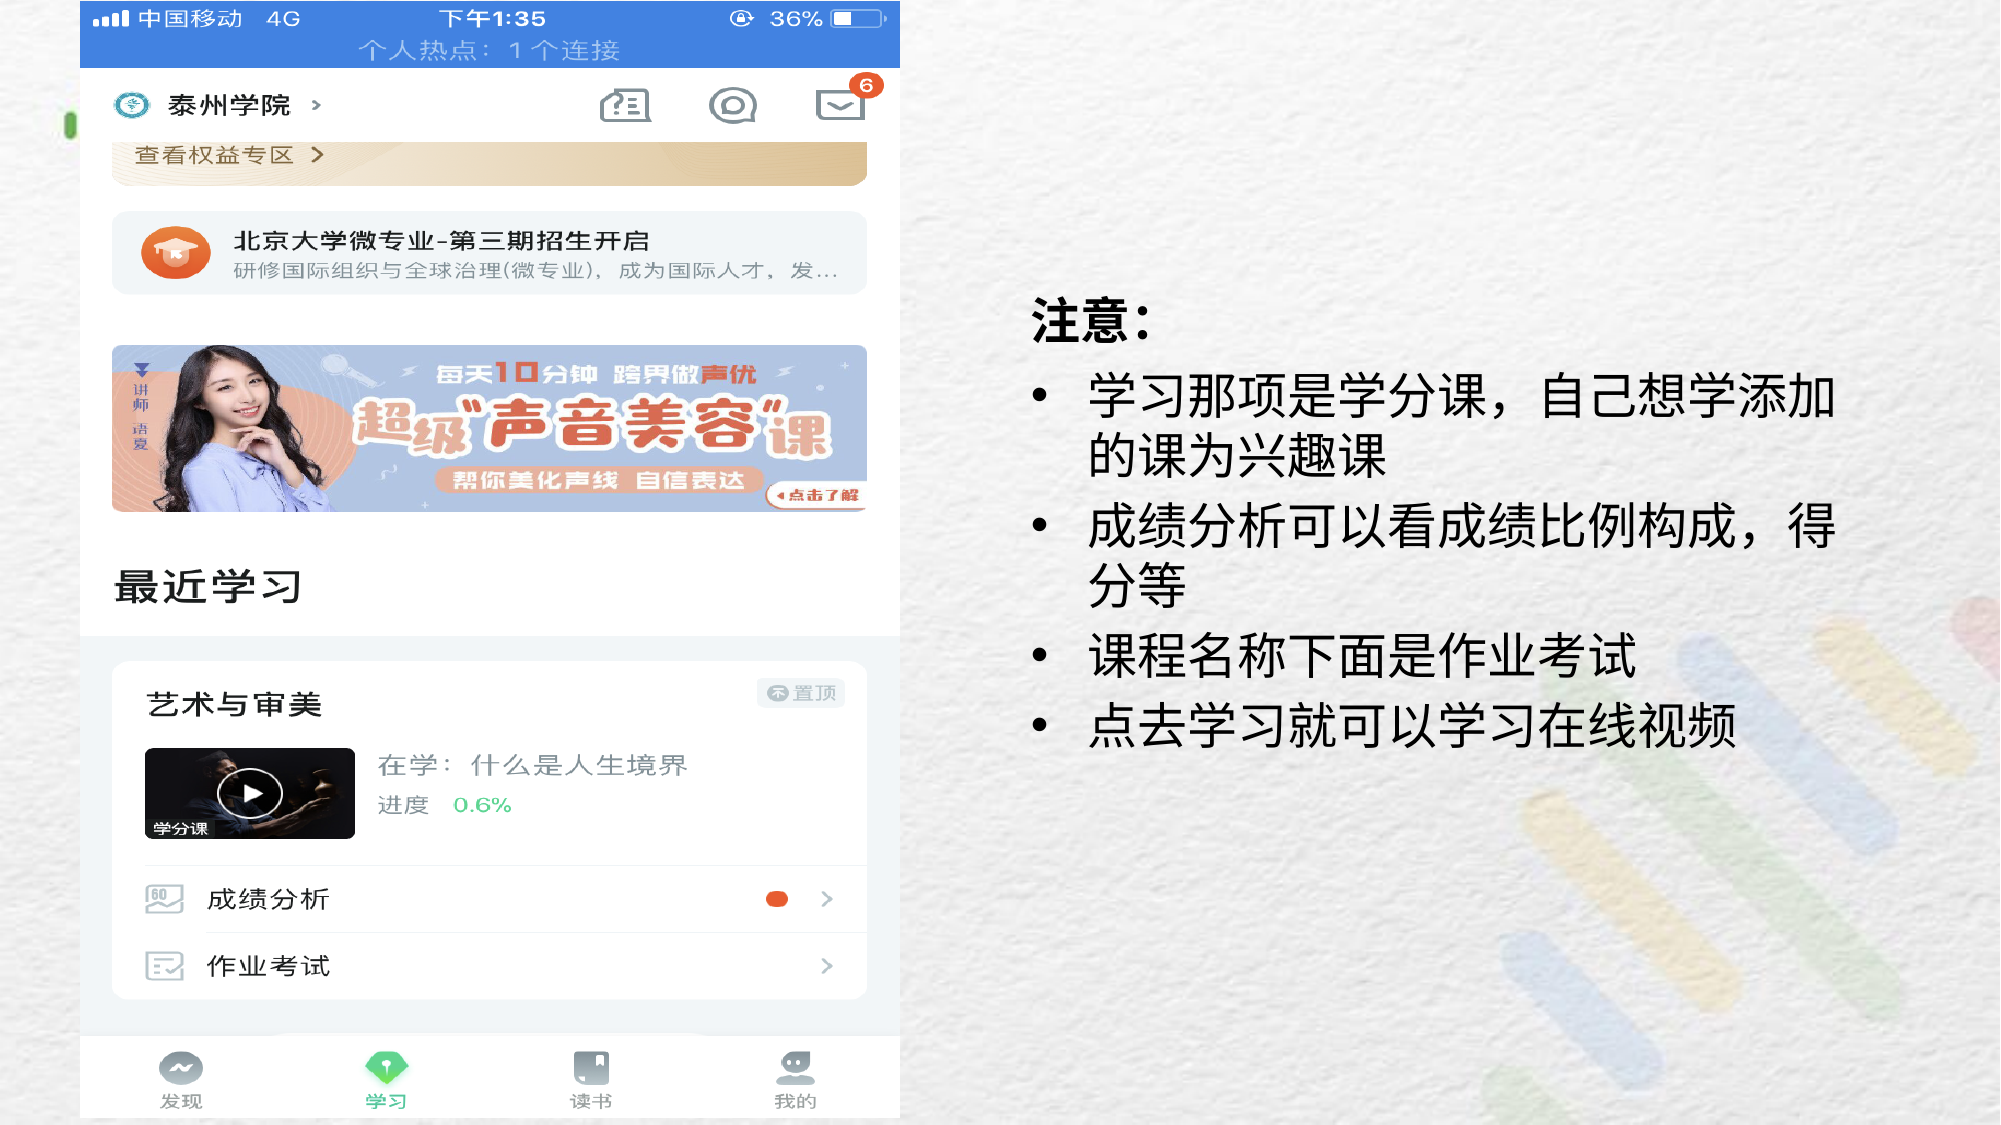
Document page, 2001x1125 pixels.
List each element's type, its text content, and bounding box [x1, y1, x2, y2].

picture [0, 0, 2000, 1125]
list 学习那项是学分课，自己想学添加的课为兴趣课 成绩分析可以看成绩比例构成，得分等 课程名称下面是作业考试 点去学习就可以学习在线视频 [1015, 356, 1901, 1006]
list 注意： [1015, 251, 1901, 356]
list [79, 1, 900, 1118]
